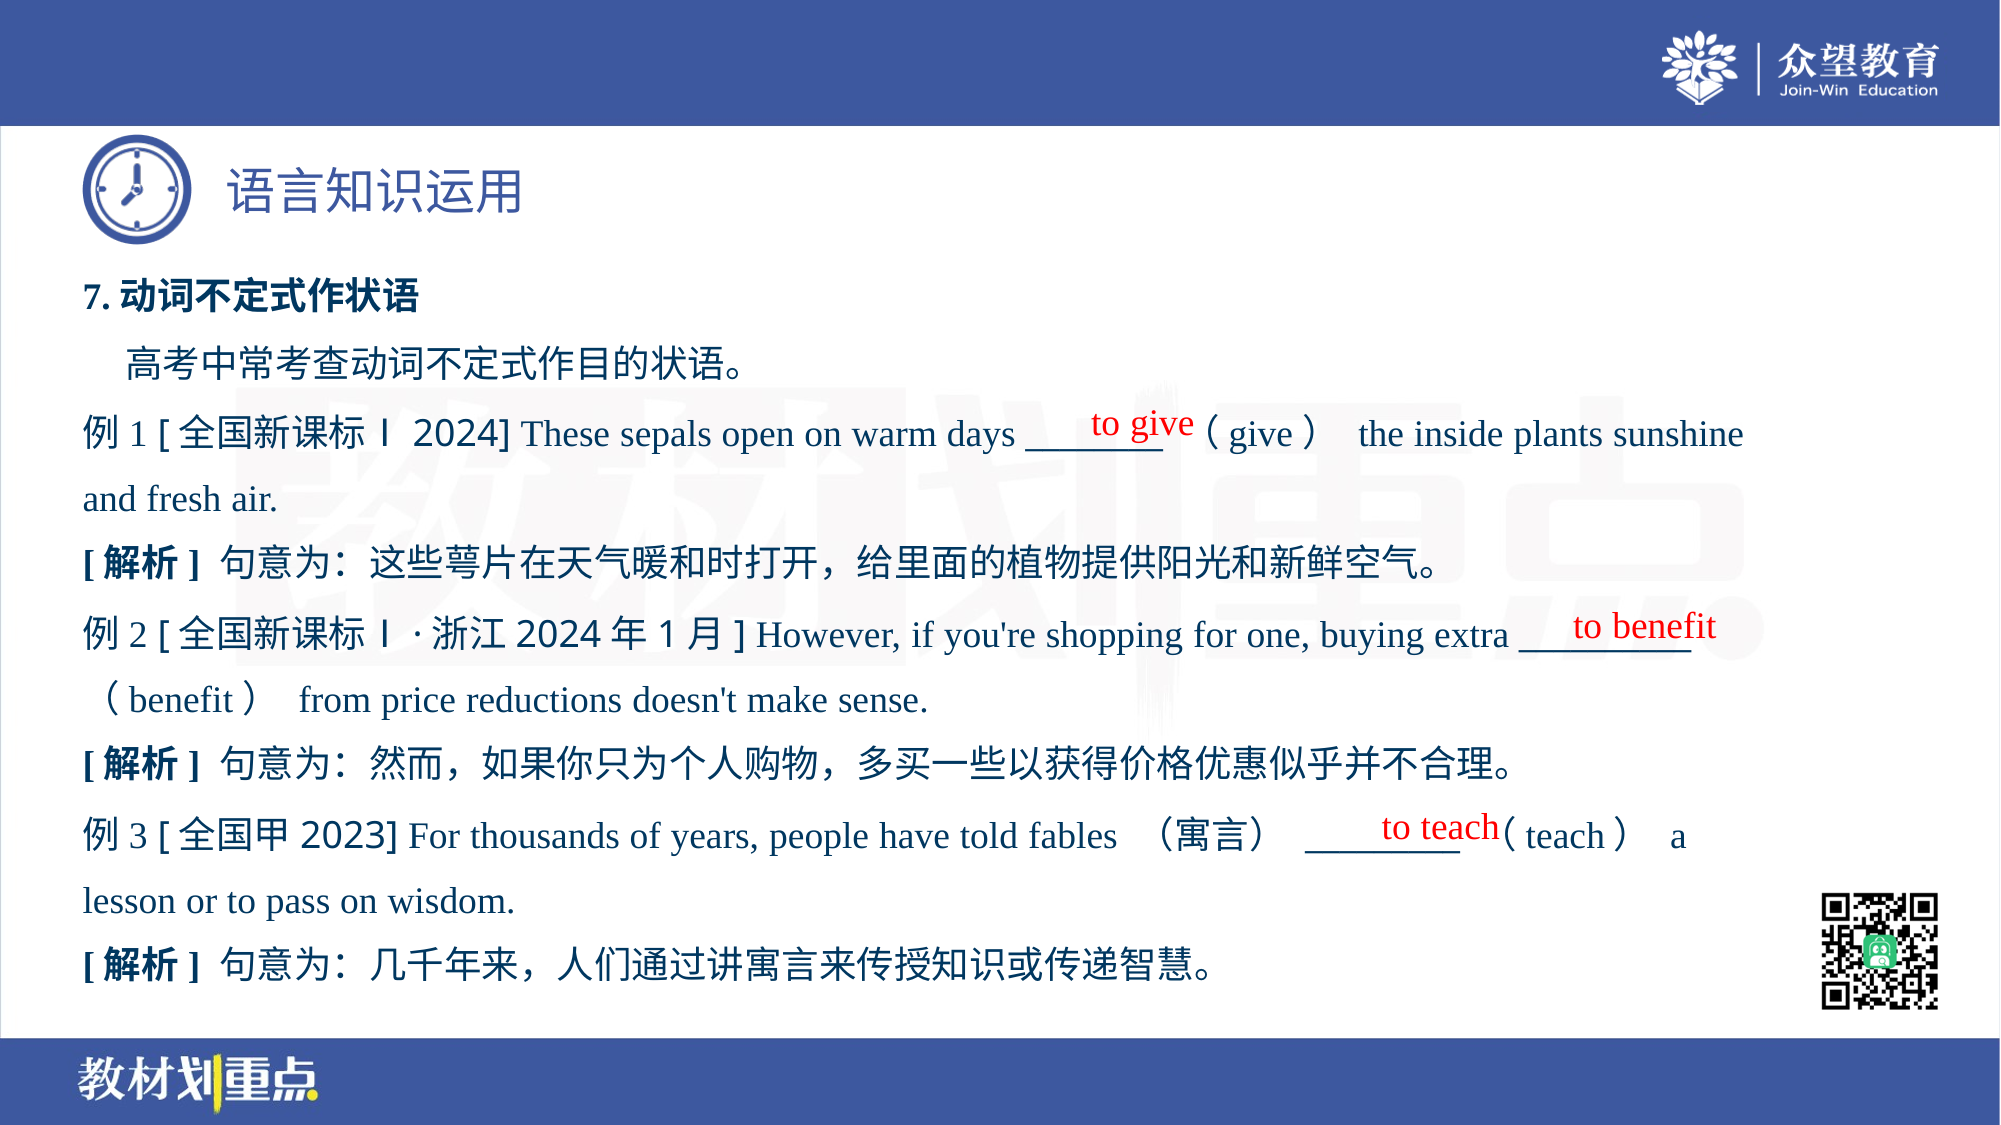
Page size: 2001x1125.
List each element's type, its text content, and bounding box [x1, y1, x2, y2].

text_box 7.动词不定式作状语 高考中常考查动词不定式作目的状语。 例1 [全国新课标Ⅰ2024] These sepals open on warm days ________ （give） the inside plants sunshine and fresh air. [82, 247, 1817, 512]
text_box 例3 [全国甲2023] For thousands of years, people have told fables （寓言） _________ （teach） a lesson or to pass on wisdom. [82, 787, 1817, 914]
text_box [解析] 句意为：然而，如果你只为个人购物，多买一些以获得价格优惠似乎并不合理。 [82, 719, 1817, 778]
text_box to benefit [1555, 581, 1735, 639]
text_box [解析] 句意为：这些萼片在天气暖和时打开，给里面的植物提供阳光和新鲜空气。 [82, 518, 1817, 577]
text_box [解析] 句意为：几千年来，人们通过讲寓言来传授知识或传递智慧。 [82, 921, 1817, 979]
picture [0, 0, 2000, 1125]
text_box 例2 [全国新课标Ⅰ·浙江2024年1月] However, if you're shopping for one, buying extra __________ （benefit） from price reductions doesn't make sense. [82, 586, 1817, 713]
text_box to teach [1363, 782, 1519, 840]
text_box to give [1072, 378, 1213, 436]
